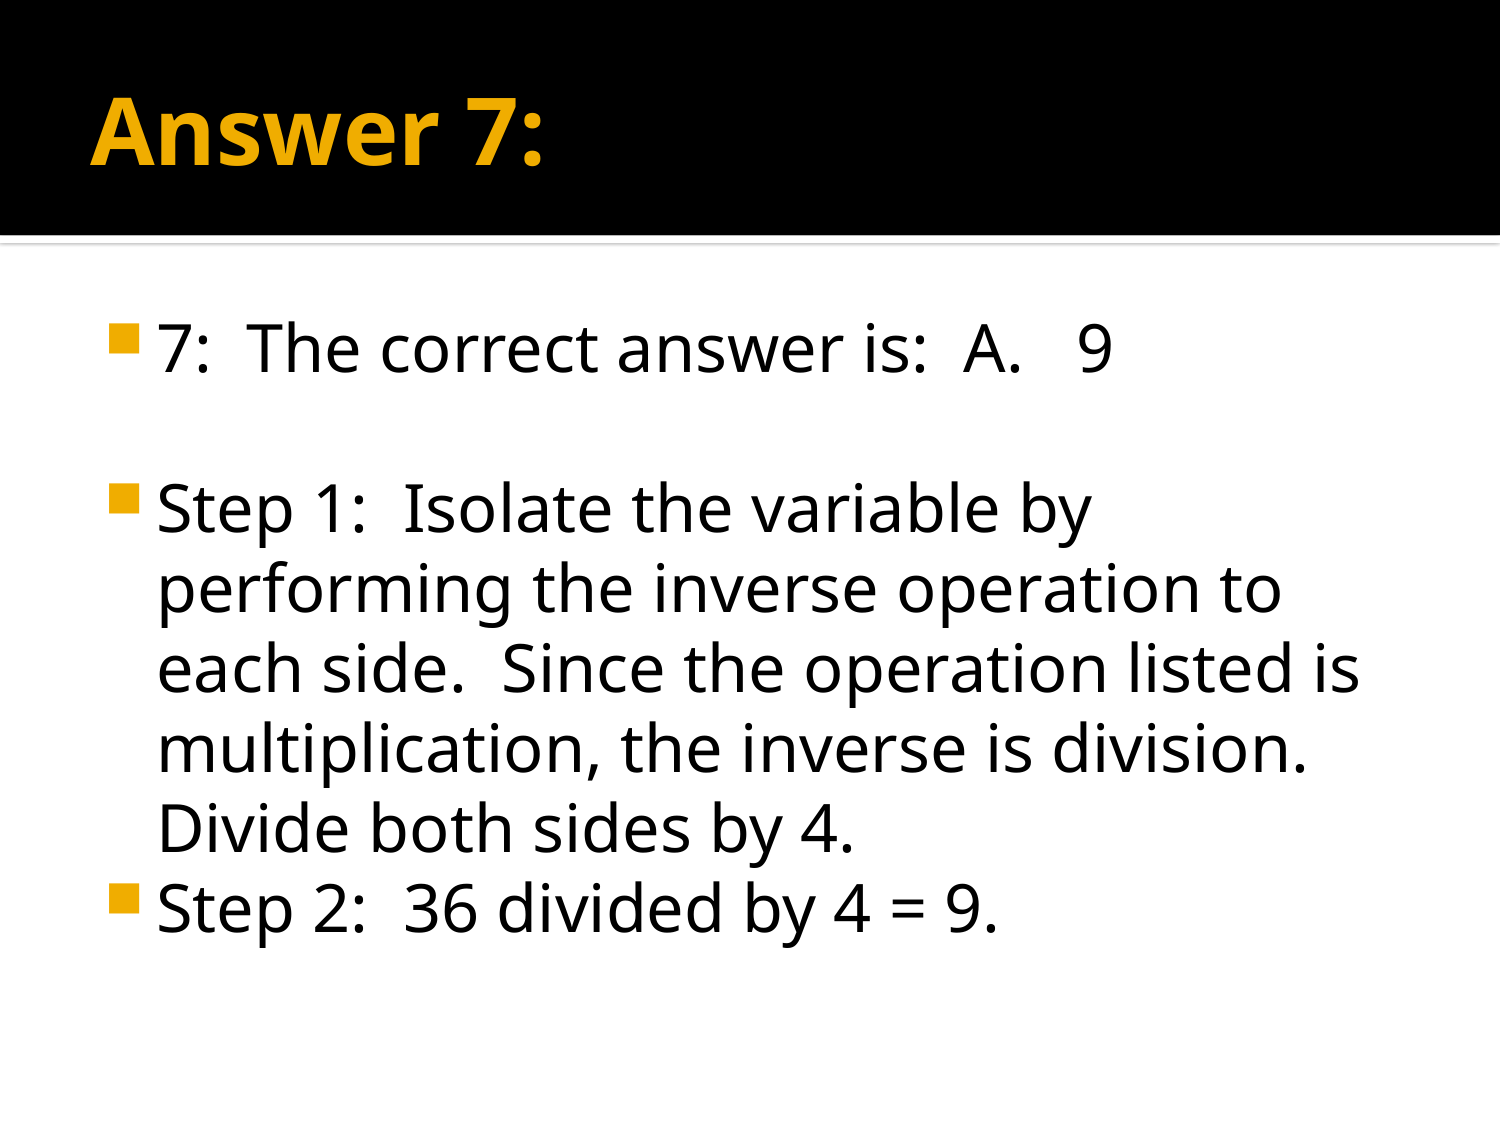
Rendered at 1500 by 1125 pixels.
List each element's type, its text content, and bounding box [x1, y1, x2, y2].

title Answer 7: [75, 25, 1425, 231]
list 7: The correct answer is: A. 9 Step 1: Isolate the variable by performing the inverse operation to each side. Since the operation listed is multiplication, the inverse is division. Divide both sides by 4. Step 2: 36 divided by 4 = 9. [75, 291, 1425, 1050]
